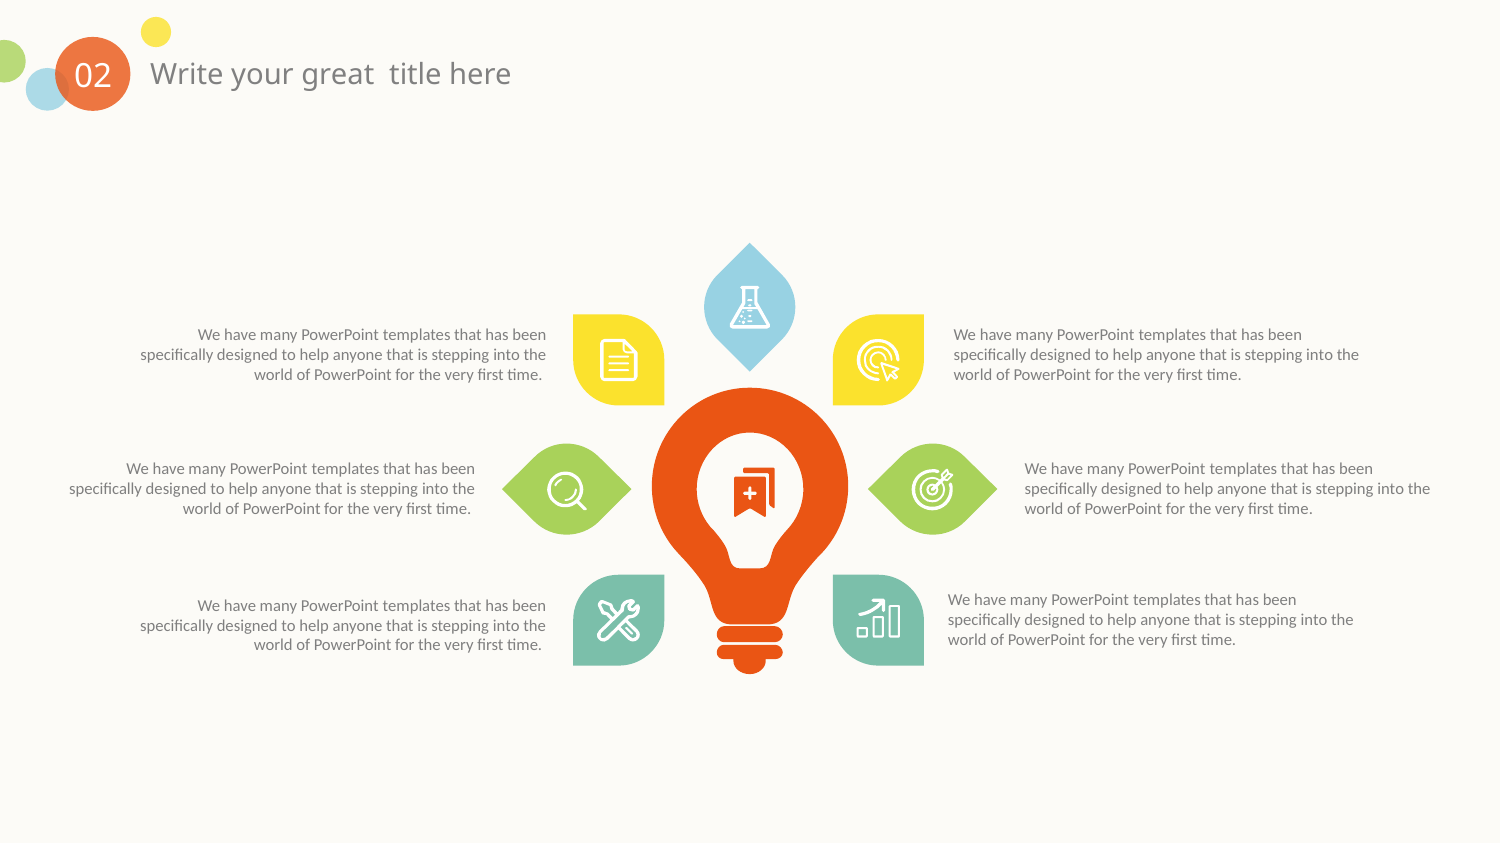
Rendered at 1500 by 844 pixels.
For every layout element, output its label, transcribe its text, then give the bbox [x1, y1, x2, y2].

text_box We have many PowerPoint templates that has been specifically designed to help anyone that is stepping into the world of PowerPoint for the very first time. [112, 316, 562, 392]
text_box [832, 314, 924, 406]
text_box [651, 387, 849, 675]
text_box [502, 443, 632, 535]
text_box [704, 242, 796, 372]
text_box [858, 598, 886, 617]
text_box [25, 67, 66, 111]
text_box We have many PowerPoint templates that has been specifically designed to help anyone that is stepping into the world of PowerPoint for the very first time. [1009, 450, 1459, 526]
text_box [0, 39, 26, 83]
text_box [919, 468, 954, 503]
text_box We have many PowerPoint templates that has been specifically designed to help anyone that is stepping into the world of PowerPoint for the very first time. [933, 581, 1383, 657]
text_box 02 [65, 53, 121, 94]
text_box [888, 605, 900, 638]
text_box [600, 338, 638, 382]
text_box [573, 314, 665, 406]
text_box [573, 574, 646, 666]
text_box [596, 599, 640, 642]
text_box [867, 443, 998, 535]
text_box [140, 16, 172, 48]
text_box [856, 627, 868, 638]
text_box [547, 471, 587, 511]
text_box [729, 285, 770, 329]
text_box [856, 339, 900, 382]
text_box We have many PowerPoint templates that has been specifically designed to help anyone that is stepping into the world of PowerPoint for the very first time. [41, 450, 490, 526]
text_box [911, 469, 953, 511]
text_box [872, 616, 884, 638]
text_box [852, 574, 924, 666]
text_box [55, 36, 131, 111]
text_box We have many PowerPoint templates that has been specifically designed to help anyone that is stepping into the world of PowerPoint for the very first time. [112, 586, 562, 662]
text_box We have many PowerPoint templates that has been specifically designed to help anyone that is stepping into the world of PowerPoint for the very first time. [938, 316, 1388, 392]
text_box Write your great title here [150, 55, 606, 91]
